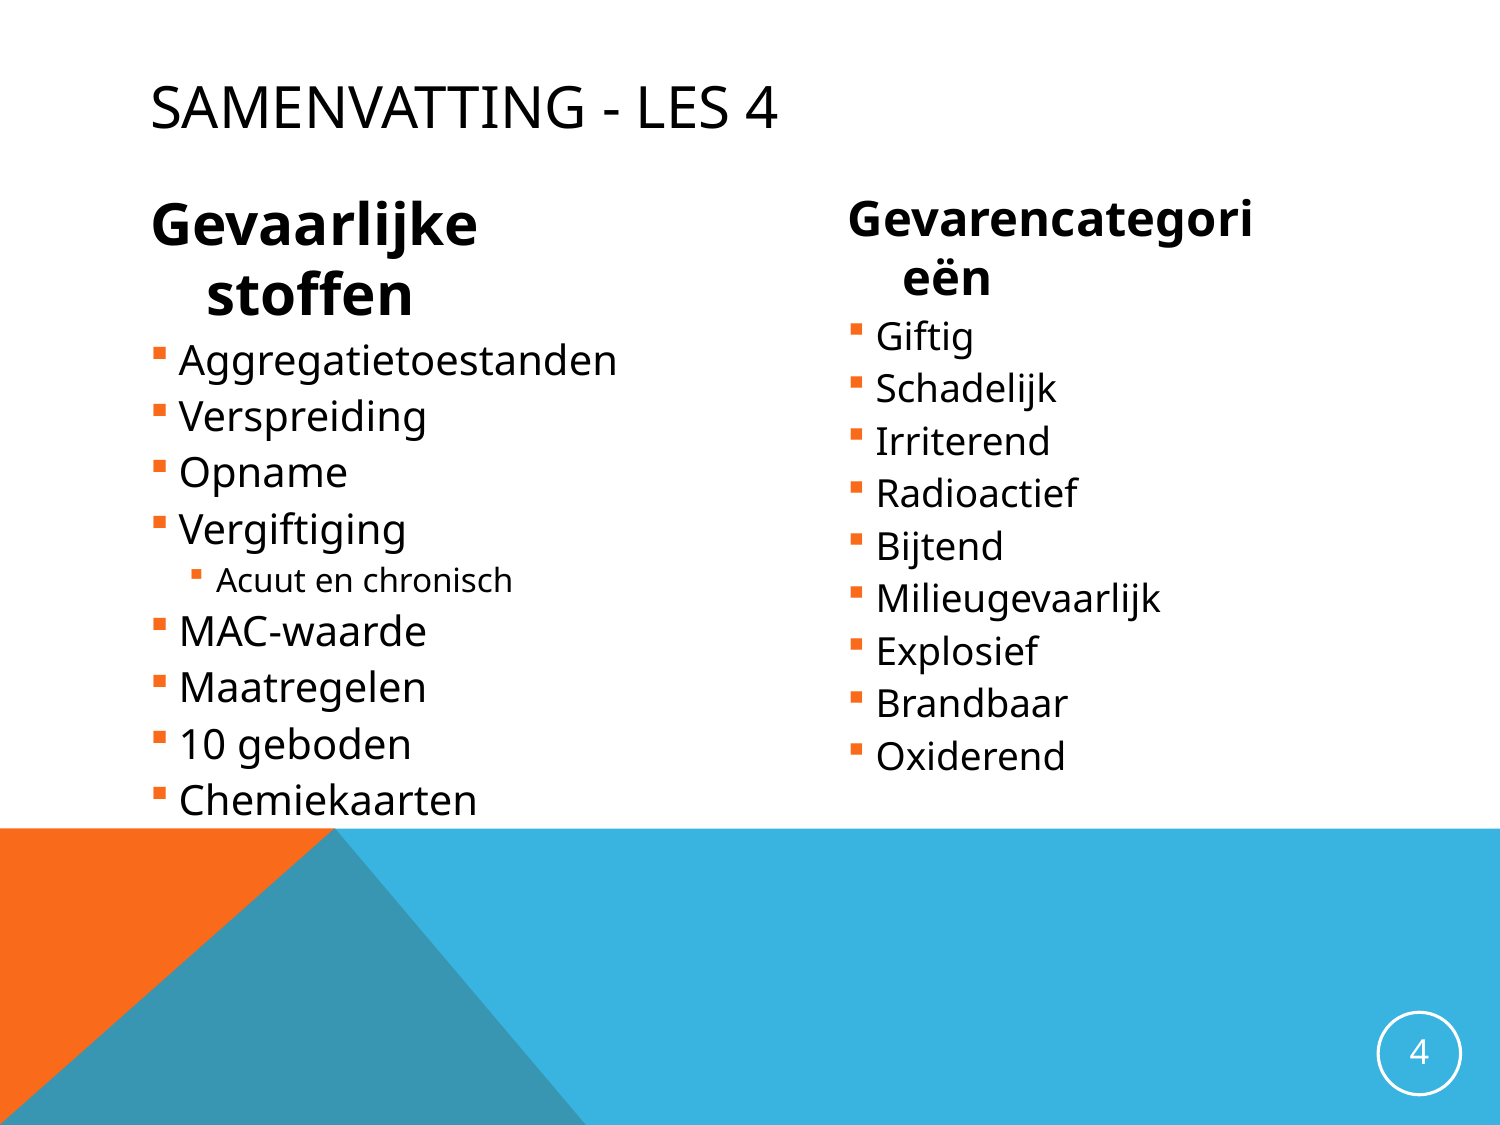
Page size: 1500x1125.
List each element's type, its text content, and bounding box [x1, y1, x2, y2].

list Gevarencategorieën Giftig Schadelijk Irriterend Radioactief Bijtend Milieugevaarlijk Explosief Brandbaar Oxiderend [832, 179, 1296, 789]
slide_number 4 [1376, 1010, 1463, 1097]
list Gevaarlijke stoffen Aggregatietoestanden Verspreiding Opname Vergiftiging Acuut en chronisch MAC-waarde Maatregelen 10 geboden Chemiekaarten [135, 179, 660, 789]
title Samenvatting - les 4 [135, 60, 1369, 150]
